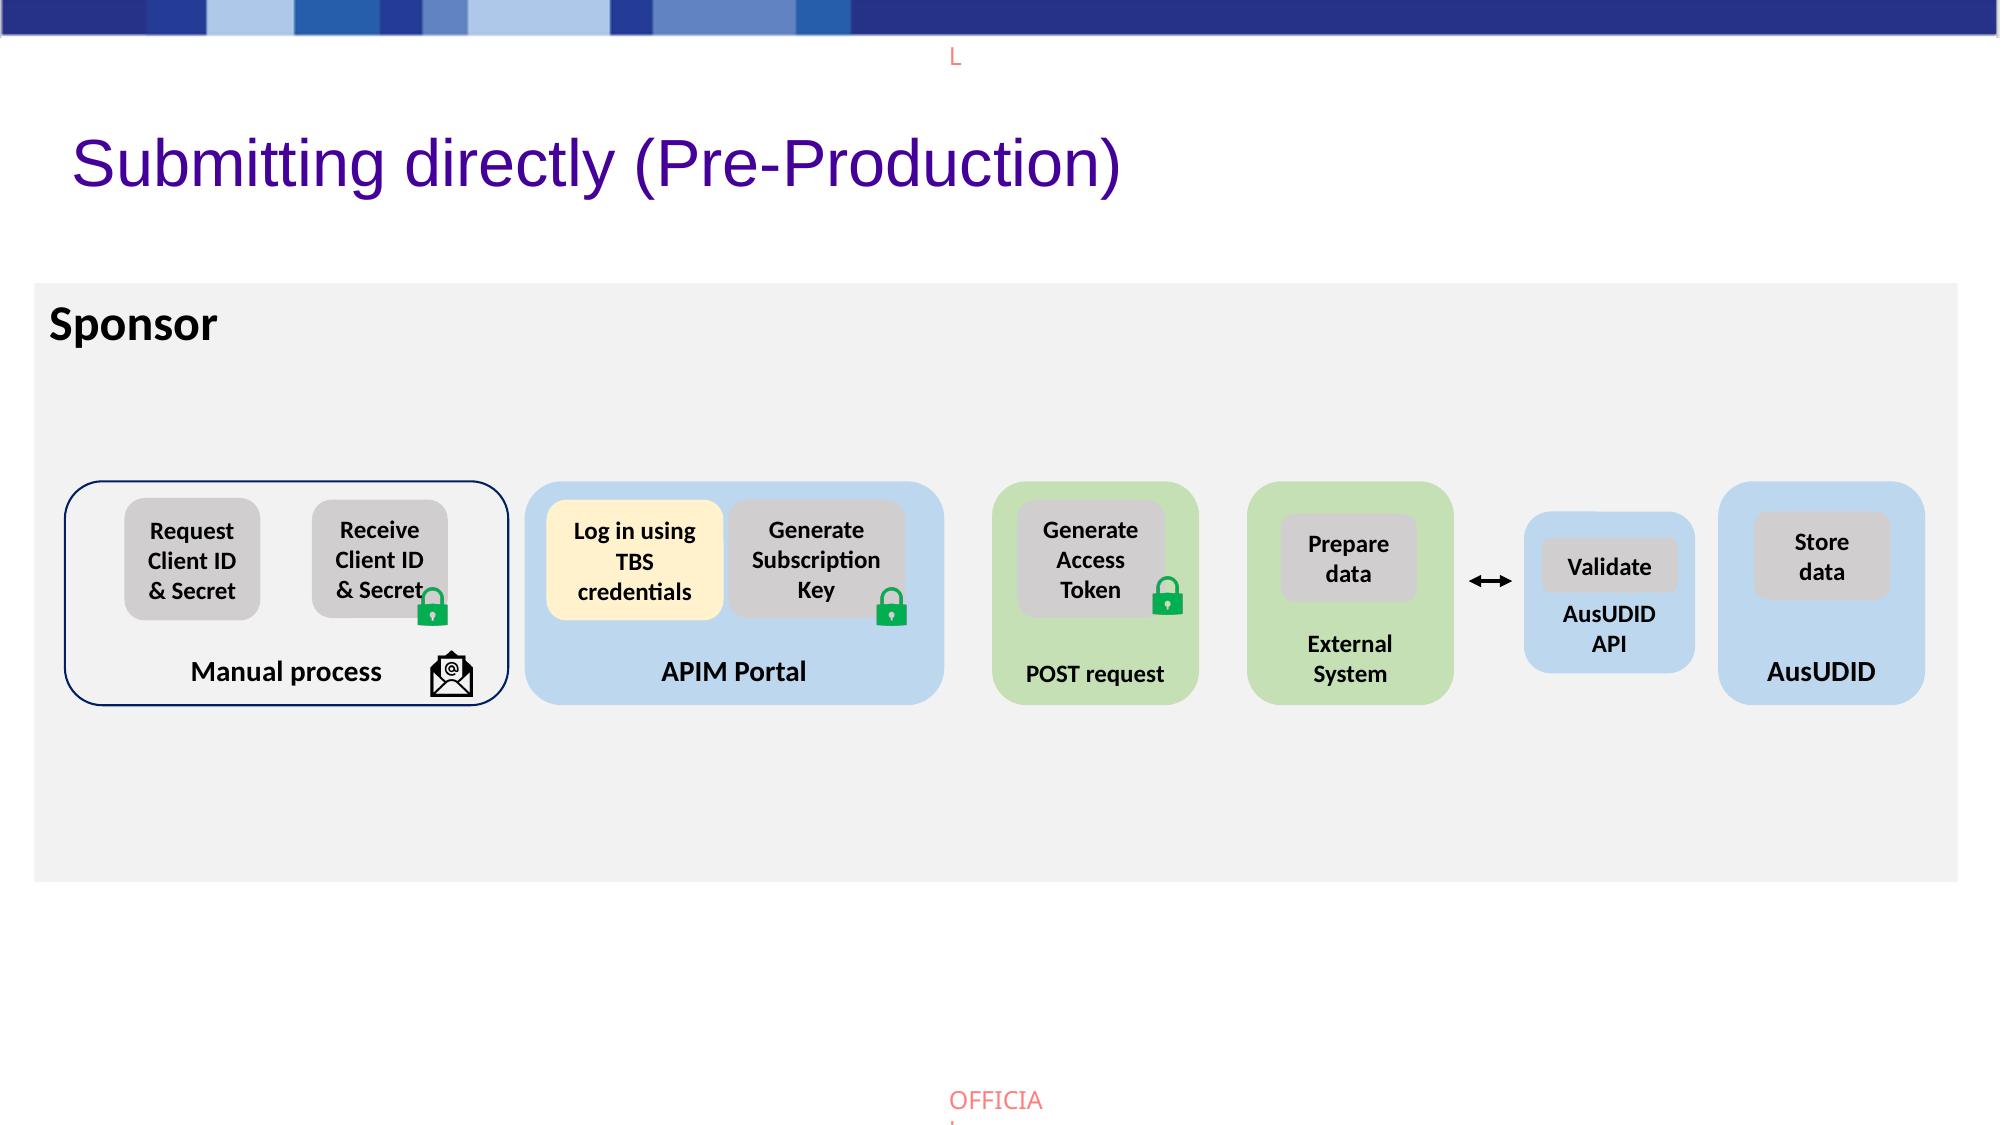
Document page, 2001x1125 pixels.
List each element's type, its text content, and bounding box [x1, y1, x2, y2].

picture [0, 0, 2000, 38]
text_box External System [1245, 480, 1455, 707]
text_box Prepare data [1279, 512, 1418, 604]
text_box Generate Subscription Key [727, 498, 907, 619]
text_box Request Client ID & Secret [123, 496, 262, 622]
picture [866, 581, 917, 632]
text_box Submitting directly (Pre-Production) [56, 112, 1879, 209]
text_box Sponsor [33, 282, 1959, 883]
text_box Receive Client ID & Secret [310, 498, 449, 620]
text_box APIM Portal [523, 480, 946, 707]
text_box Manual process [63, 480, 510, 707]
text_box AusUDID API [1523, 510, 1697, 675]
text_box Generate Access Token [1015, 498, 1166, 619]
text_box Validate [1541, 536, 1680, 594]
picture [425, 648, 477, 699]
picture [407, 581, 458, 632]
picture [1141, 570, 1193, 621]
text_box Store data [1753, 510, 1892, 601]
text_box AusUDID [1717, 480, 1927, 707]
text_box Log in using TBS credentials [545, 498, 725, 622]
text_box POST request [991, 480, 1201, 707]
